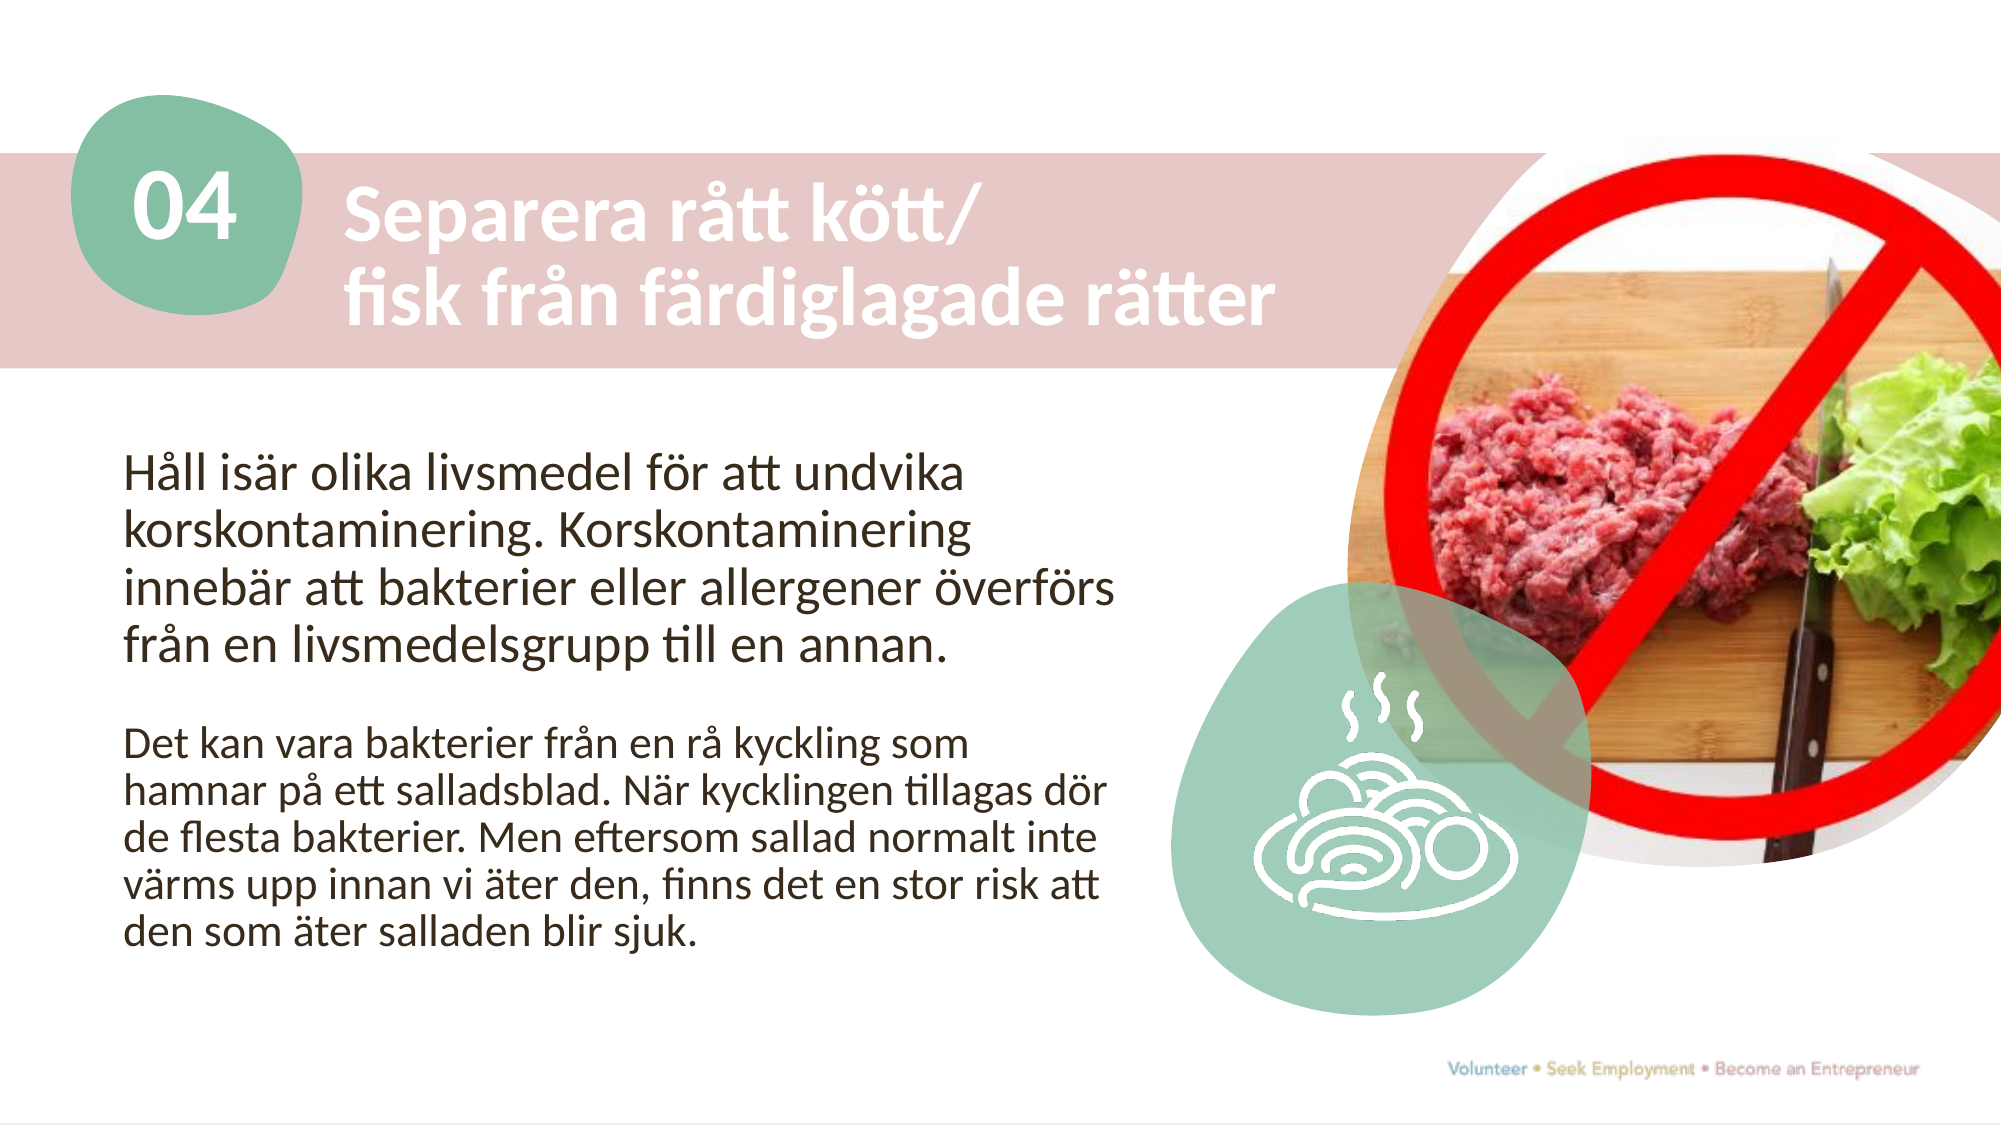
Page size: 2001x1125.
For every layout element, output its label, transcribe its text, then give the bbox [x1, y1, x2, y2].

text_box 04 [58, 142, 313, 284]
picture [1418, 1046, 1971, 1103]
text_box [82, 95, 285, 142]
text_box Separera rått kött/ fisk från färdiglagade rätter [328, 167, 1347, 356]
text_box [1248, 583, 1347, 648]
text_box [106, 284, 278, 316]
text_box Håll isär olika livsmedel för att undvika korskontaminering. Korskontaminering innebär att bakterier eller allergener överförs från en livsmedelsgrupp till en annan. Det kan vara bakterier från en rå kyckling som hamnar på ett salladsblad. När kycklingen tillagas dör de flesta bakterier. Men eftersom sallad normalt inte värms upp innan vi äter den, finns det en stor risk att den som äter salladen blir sjuk. [108, 436, 1138, 949]
text_box [0, 152, 1347, 369]
picture [1237, 107, 2001, 944]
text_box [1171, 663, 1576, 1016]
